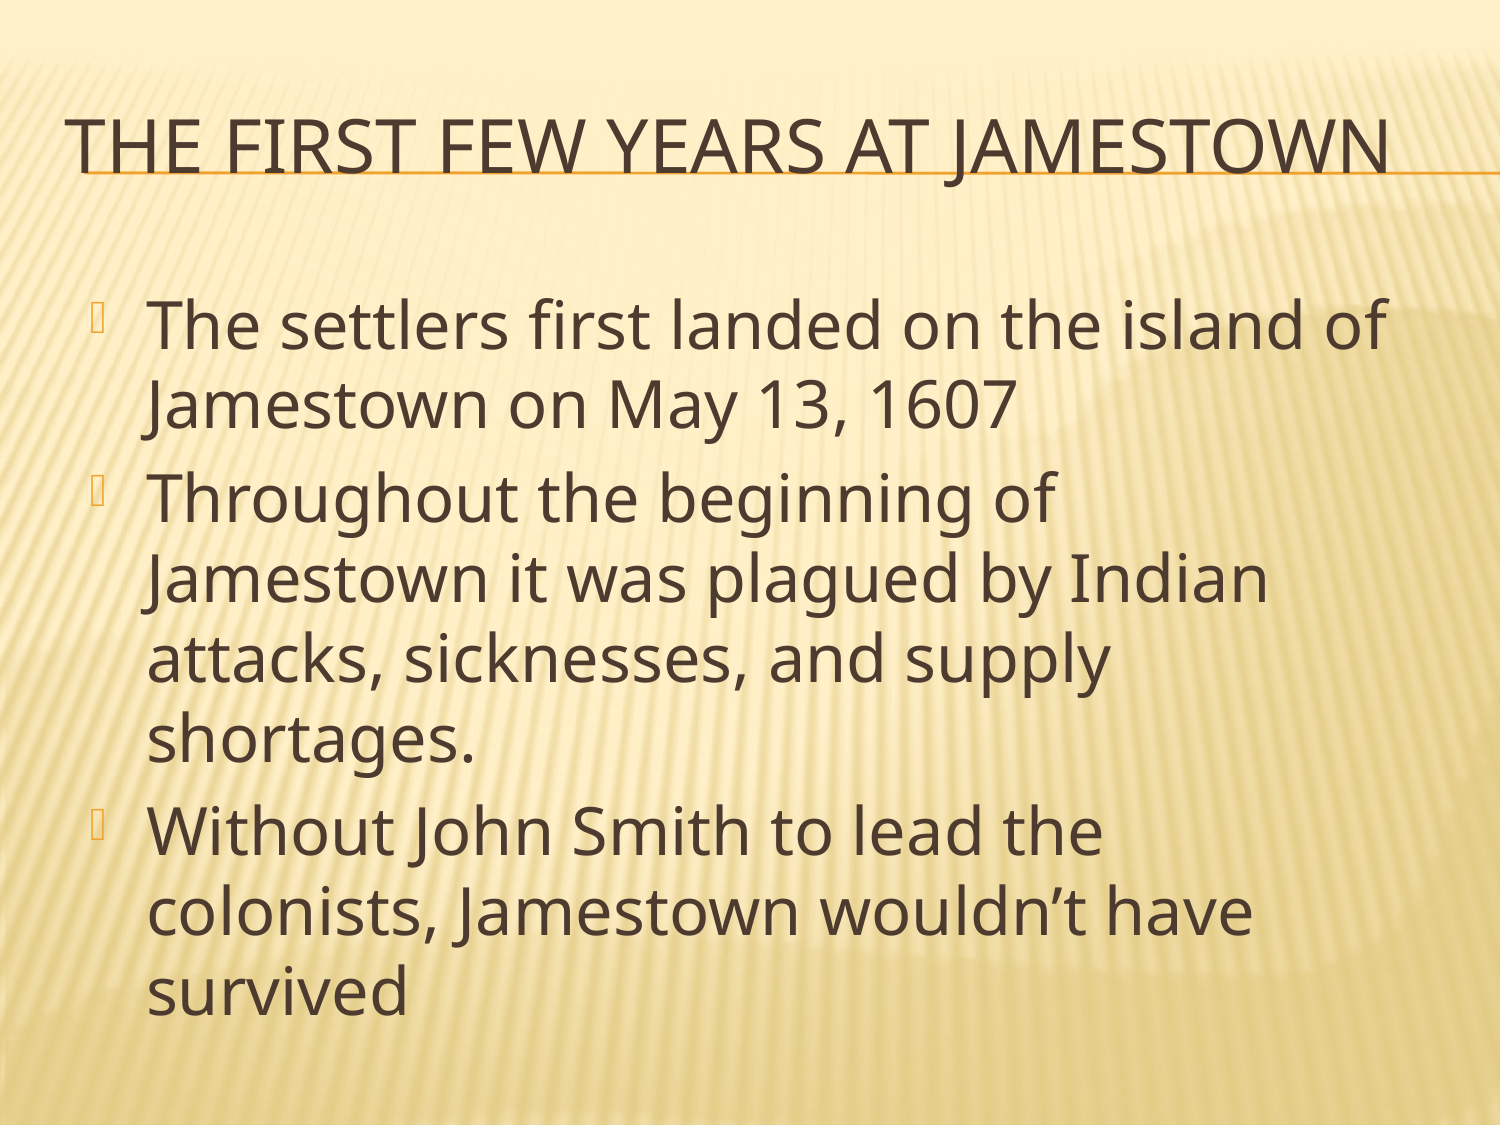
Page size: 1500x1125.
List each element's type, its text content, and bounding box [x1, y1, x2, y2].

title The First Few Years at Jamestown [50, 75, 1475, 213]
list The settlers first landed on the island of Jamestown on May 13, 1607 Throughout the beginning of Jamestown it was plagued by Indian attacks, sicknesses, and supply shortages. Without John Smith to lead the colonists, Jamestown wouldn’t have survived [75, 275, 1425, 1018]
